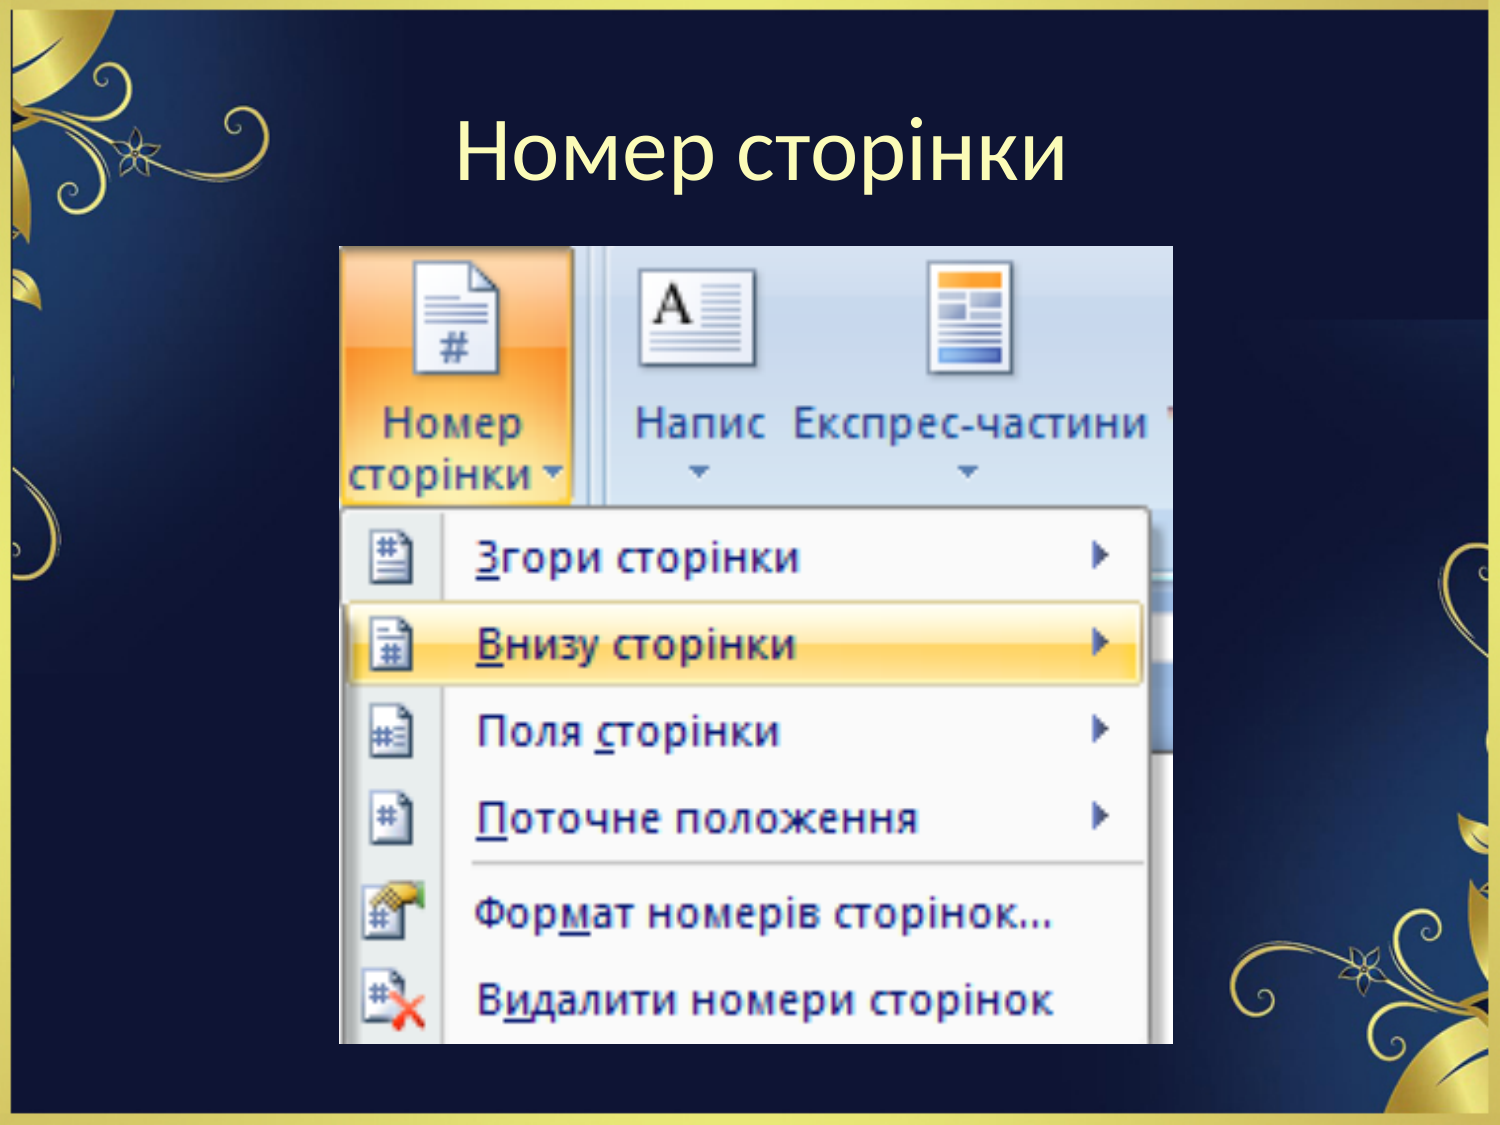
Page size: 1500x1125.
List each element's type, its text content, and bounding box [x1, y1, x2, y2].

picture [0, 0, 1500, 1125]
title Номер сторінки [49, 74, 1475, 214]
